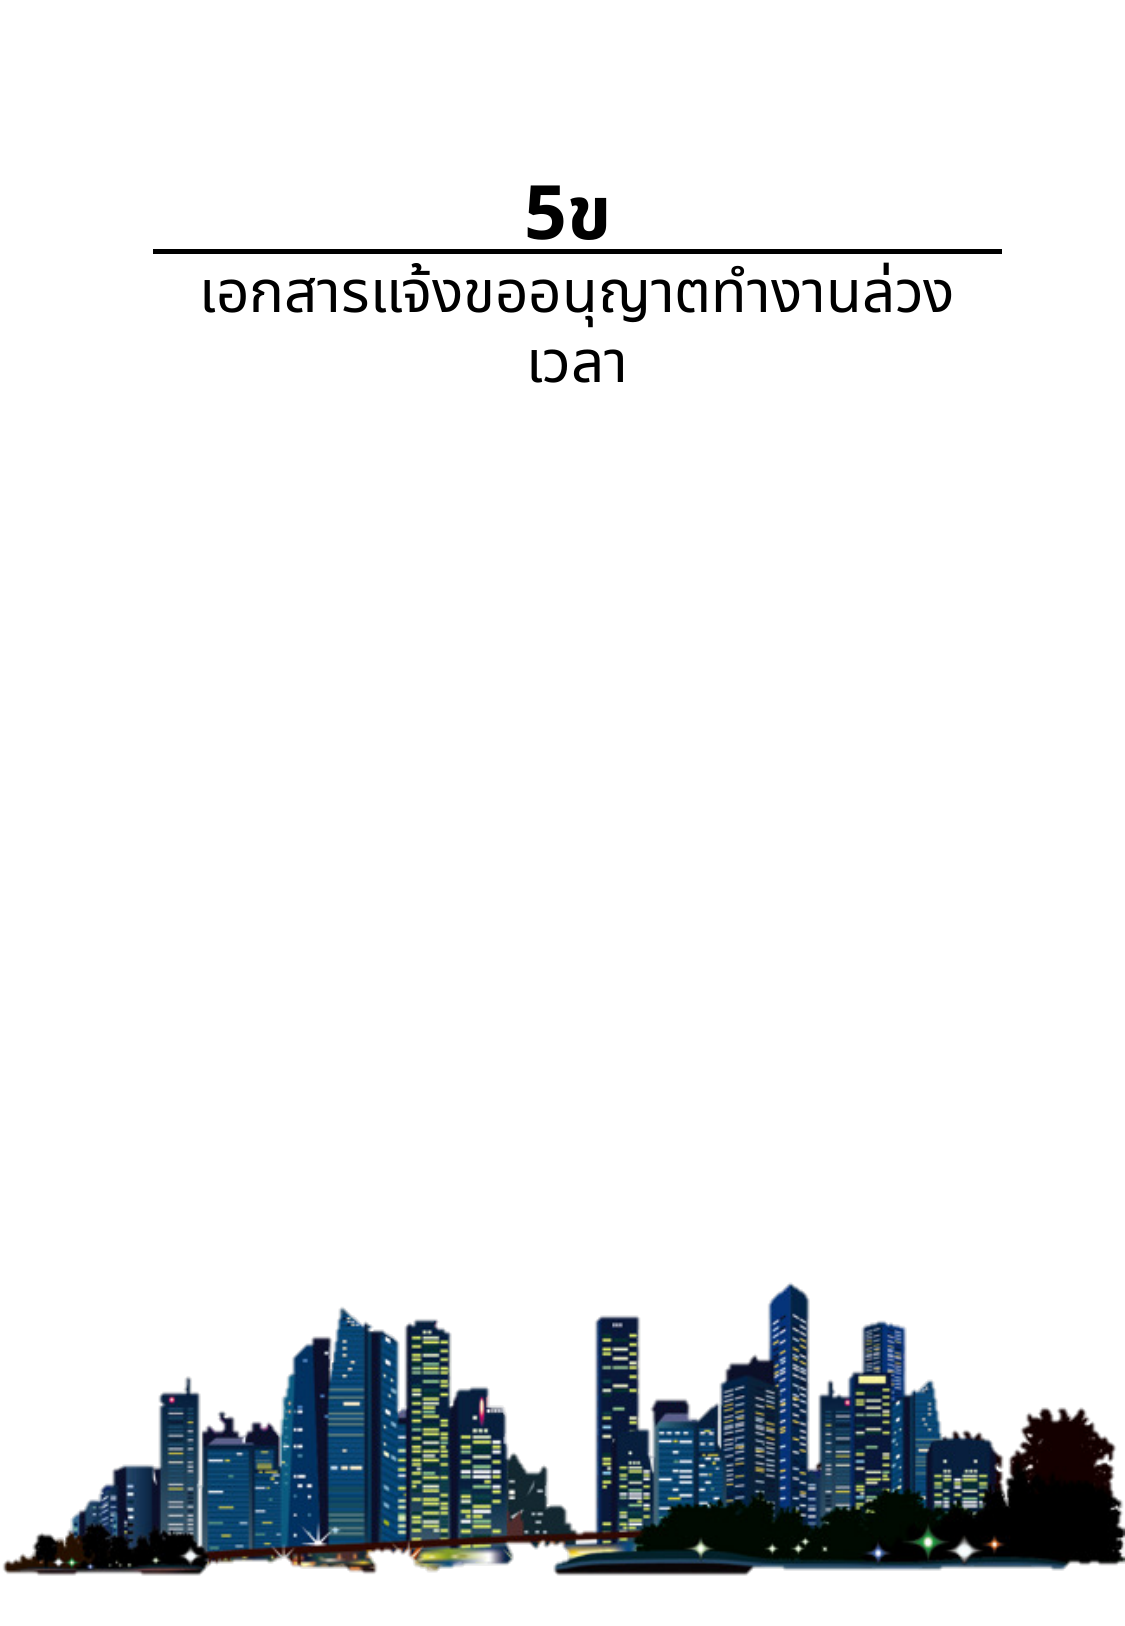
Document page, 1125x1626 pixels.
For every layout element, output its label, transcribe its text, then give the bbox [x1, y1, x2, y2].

picture [0, 1148, 1125, 1623]
text_box 5ข เอกสารแจ้งขออนุญาตทำงานล่วงเวลา [153, 156, 1003, 251]
text_box 5ข เอกสารแจ้งขออนุญาตทำงานล่วงเวลา [153, 252, 1003, 402]
